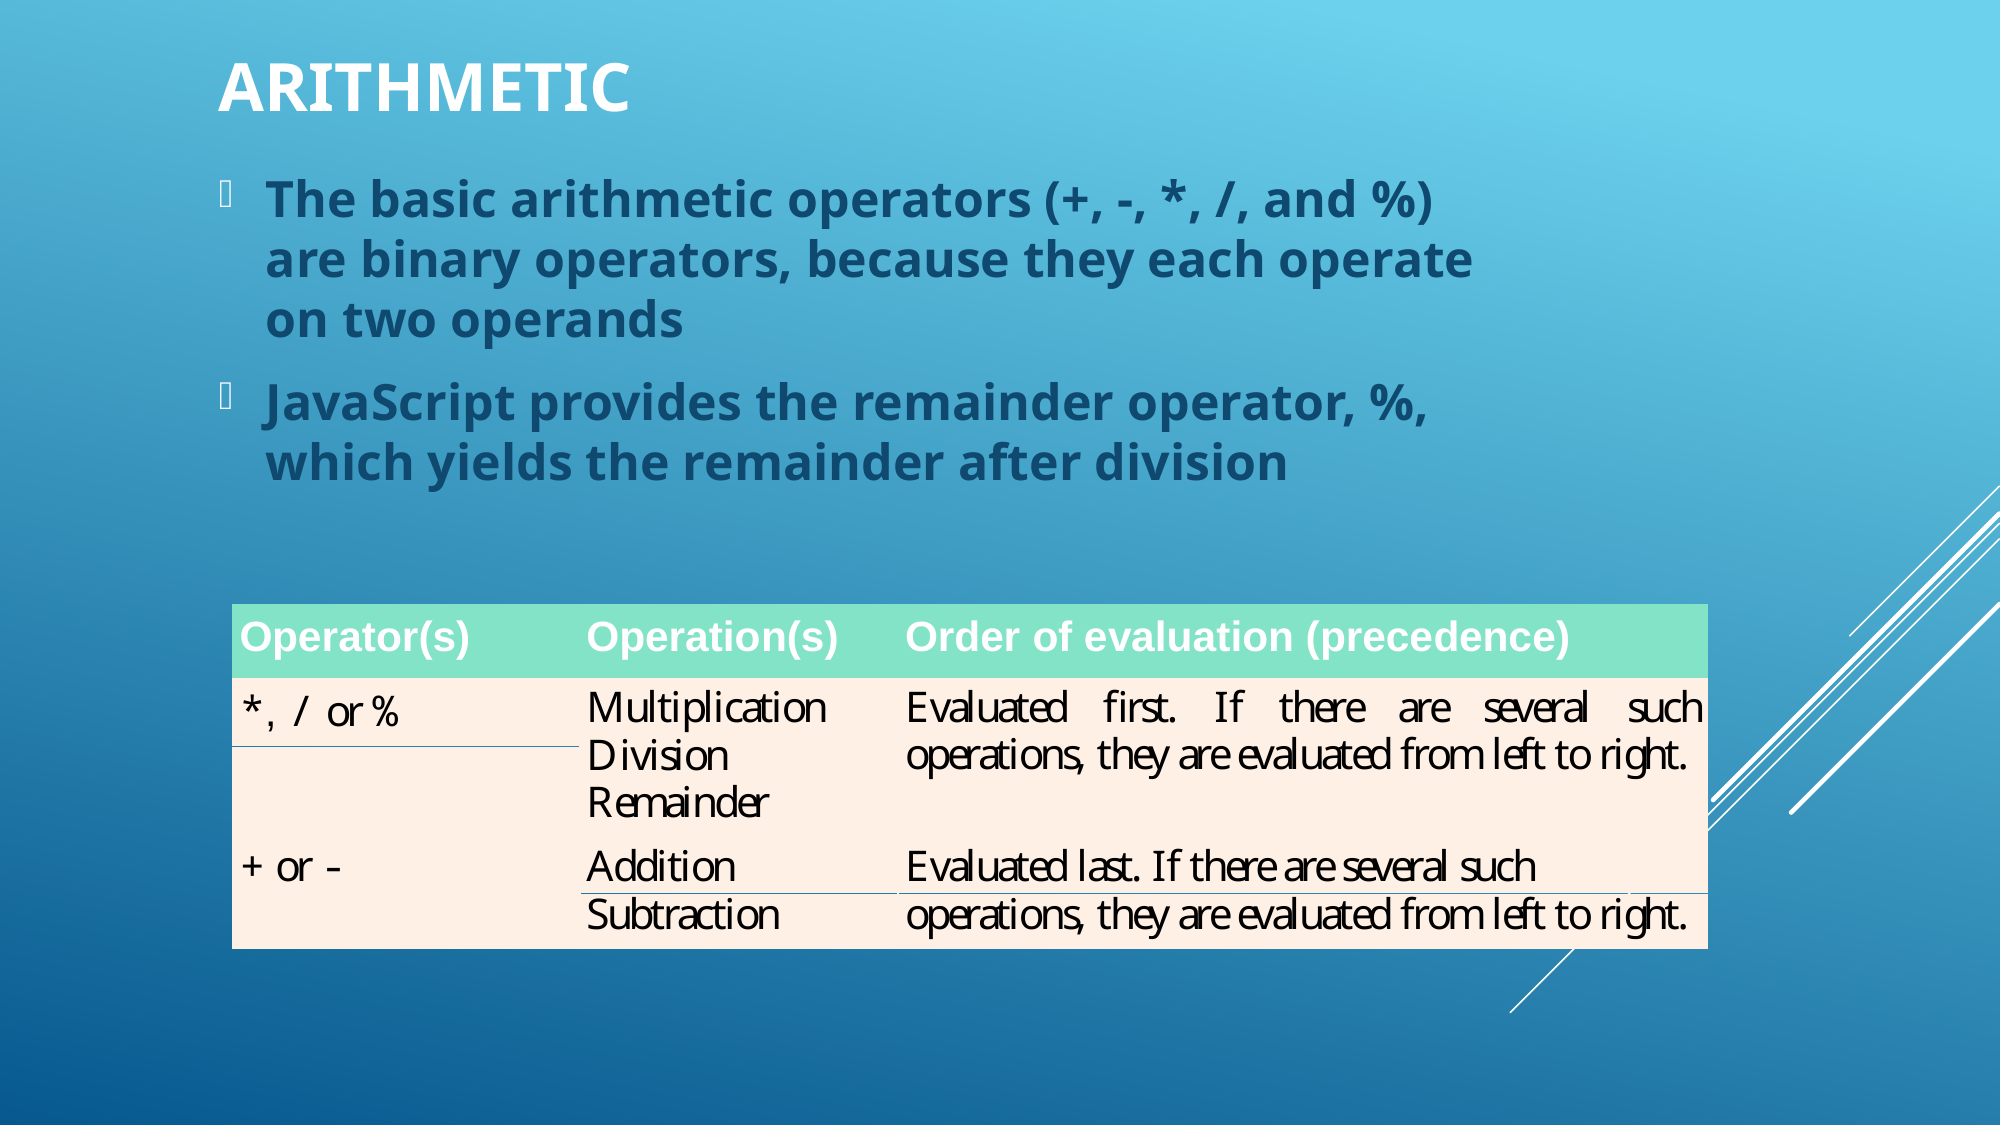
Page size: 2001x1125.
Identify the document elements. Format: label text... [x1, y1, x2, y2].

text_box The basic arithmetic operators (+, -, *, /, and %) are binary operators, because they each operate on two operands JavaScript provides the remainder operator, %, which yields the remainder after division [204, 160, 1517, 534]
text_box Arithmetic [204, 37, 680, 160]
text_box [89, 603, 1856, 1042]
